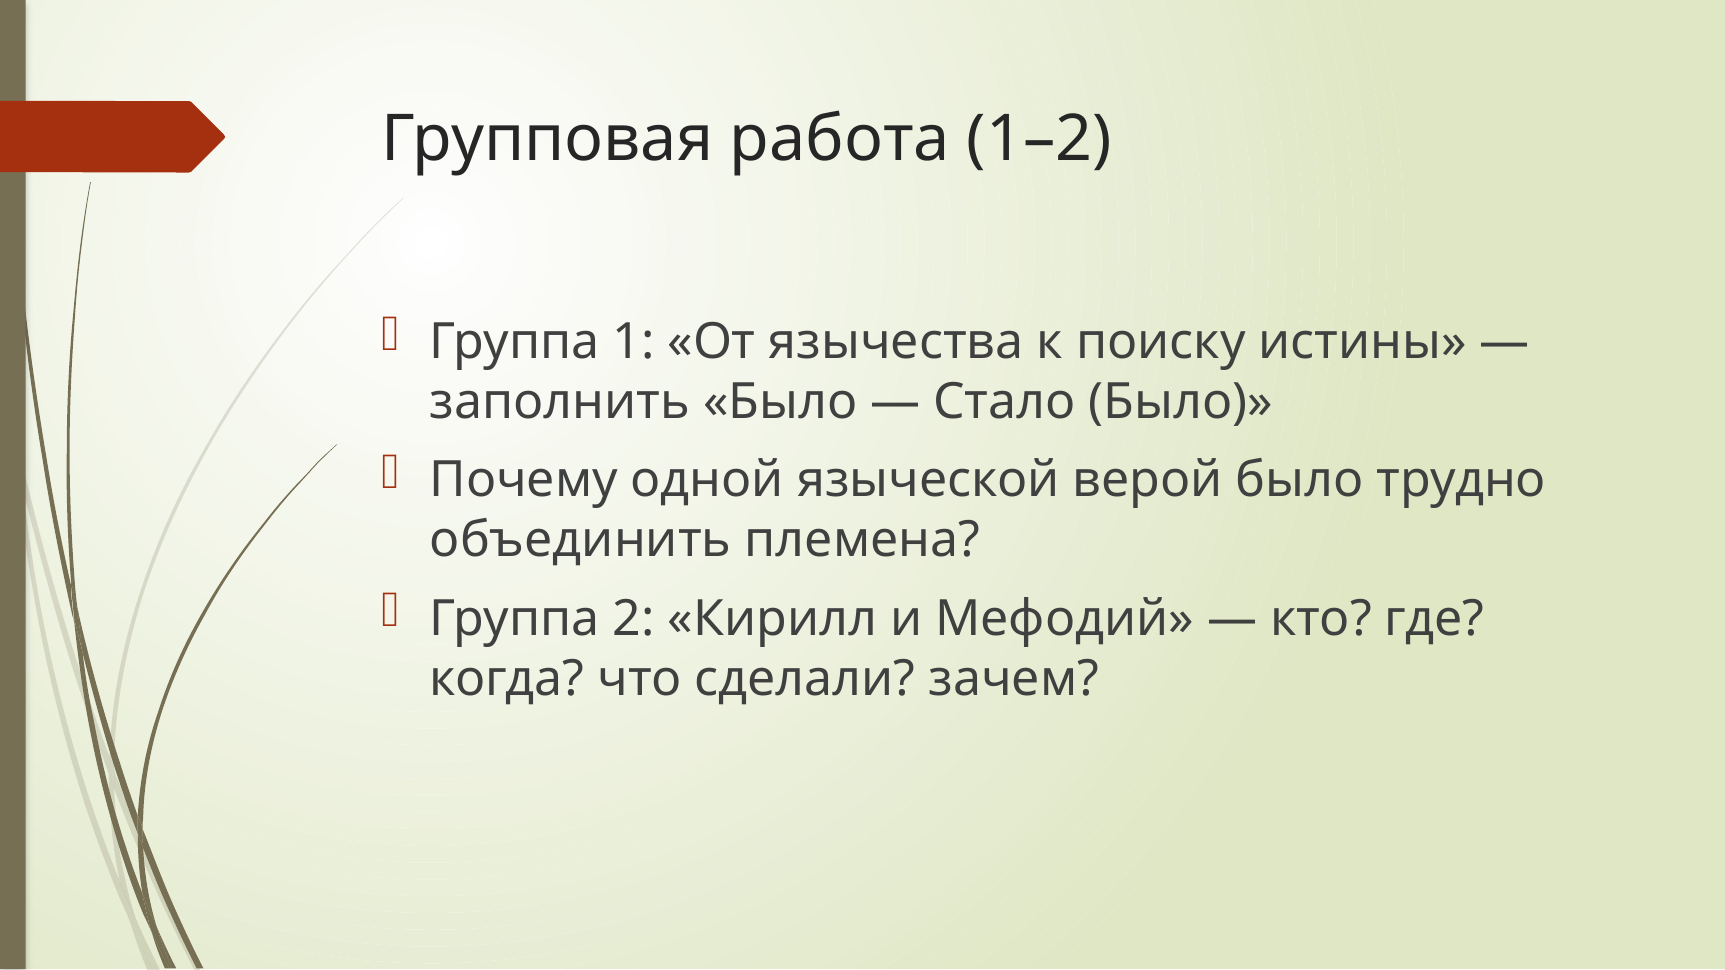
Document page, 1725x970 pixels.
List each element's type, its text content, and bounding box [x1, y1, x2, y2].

list Группа 1: «От язычества к поиску истины» — заполнить «Было — Стало (Было)» Почему одной языческой верой было трудно объединить племена? Группа 2: «Кирилл и Мефодий» — кто? где? когда? что сделали? зачем? [366, 301, 1628, 836]
title Групповая работа (1–2) [366, 88, 1628, 270]
